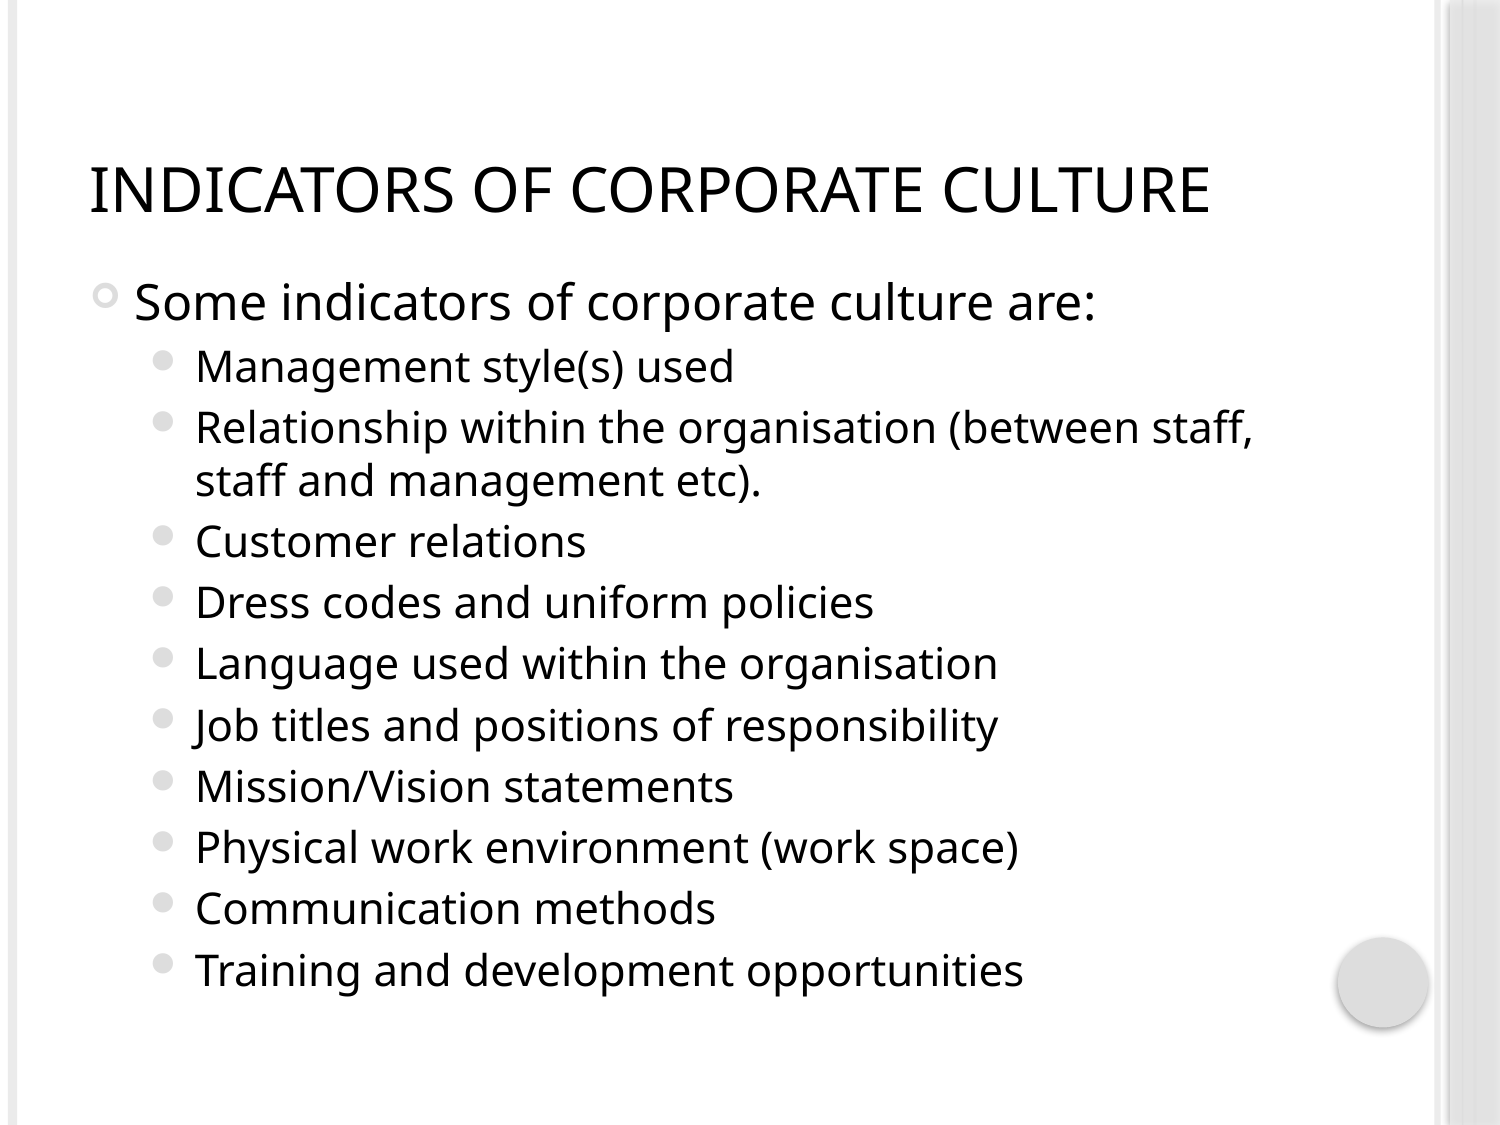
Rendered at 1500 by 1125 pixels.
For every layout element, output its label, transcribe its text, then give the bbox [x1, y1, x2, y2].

list Some indicators of corporate culture are: Management style(s) used Relationship within the organisation (between staff, staff and management etc). Customer relations Dress codes and uniform policies Language used within the organisation Job titles and positions of responsibility Mission/Vision statements Physical work environment (work space) Communication methods Training and development opportunities [75, 262, 1300, 1062]
title Indicators of Corporate Culture [75, 45, 1300, 233]
